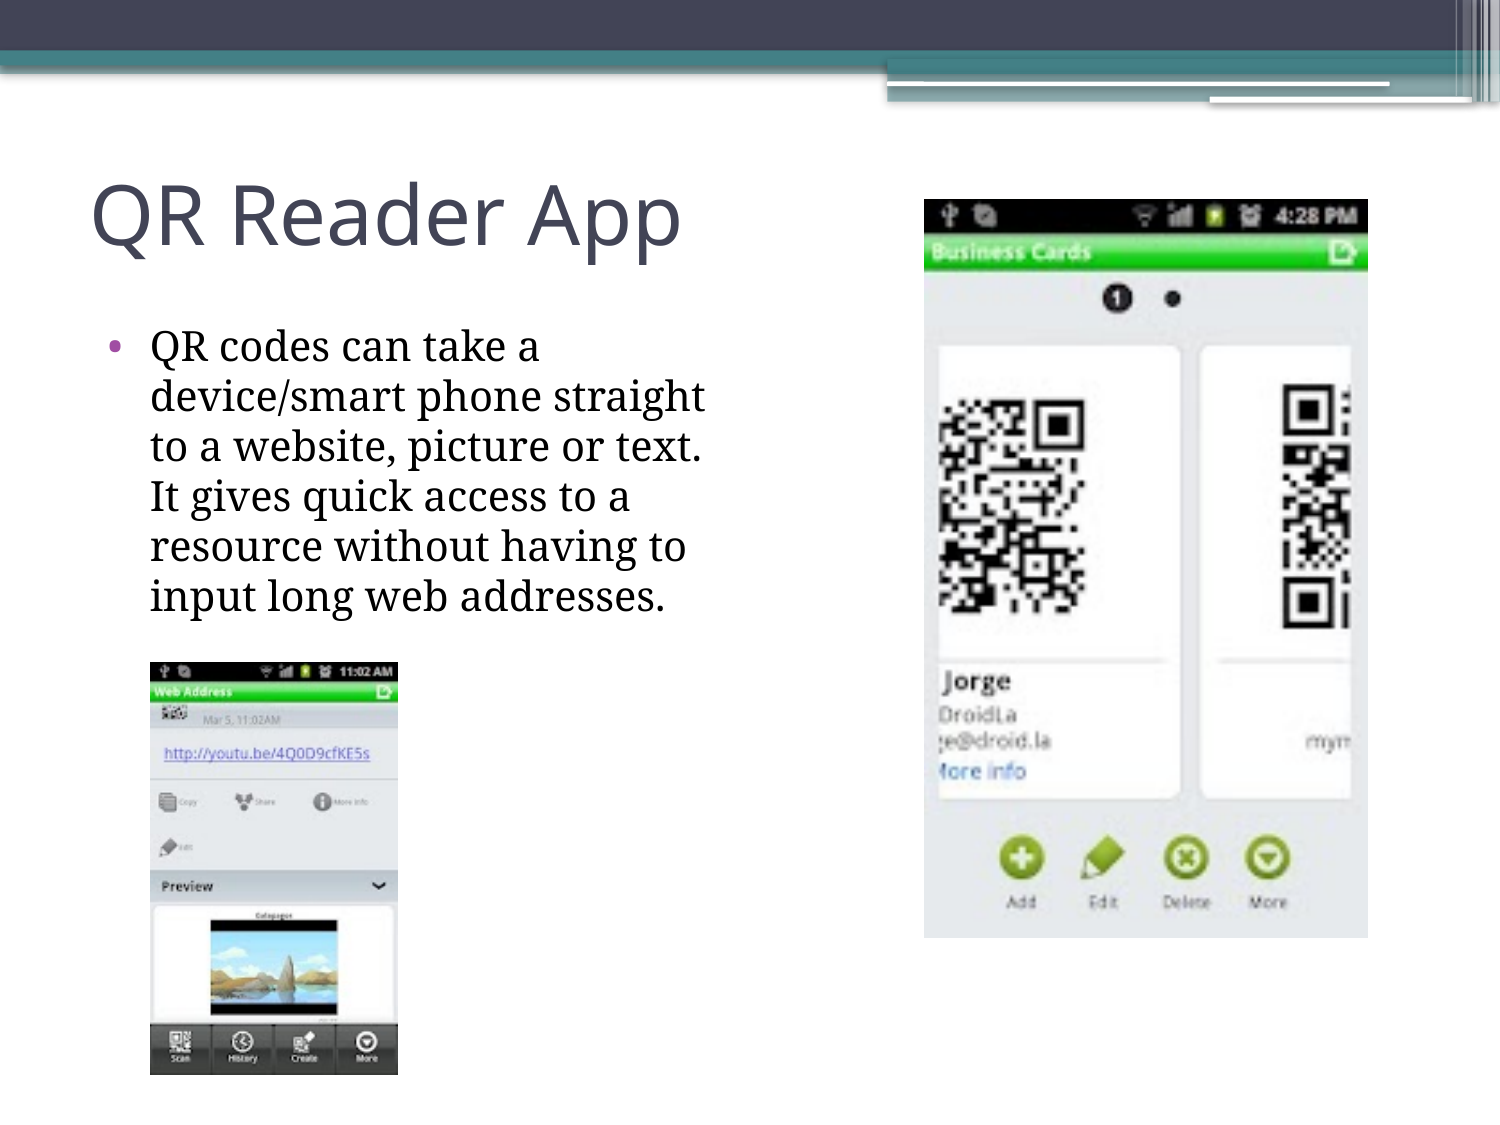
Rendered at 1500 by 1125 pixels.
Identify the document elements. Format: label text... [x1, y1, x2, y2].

picture [149, 662, 398, 1076]
list QR codes can take a device/smart phone straight to a website, picture or text. It gives quick access to a resource without having to input long web addresses. [75, 312, 738, 1112]
title QR Reader App [75, 125, 1425, 300]
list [924, 199, 1368, 938]
